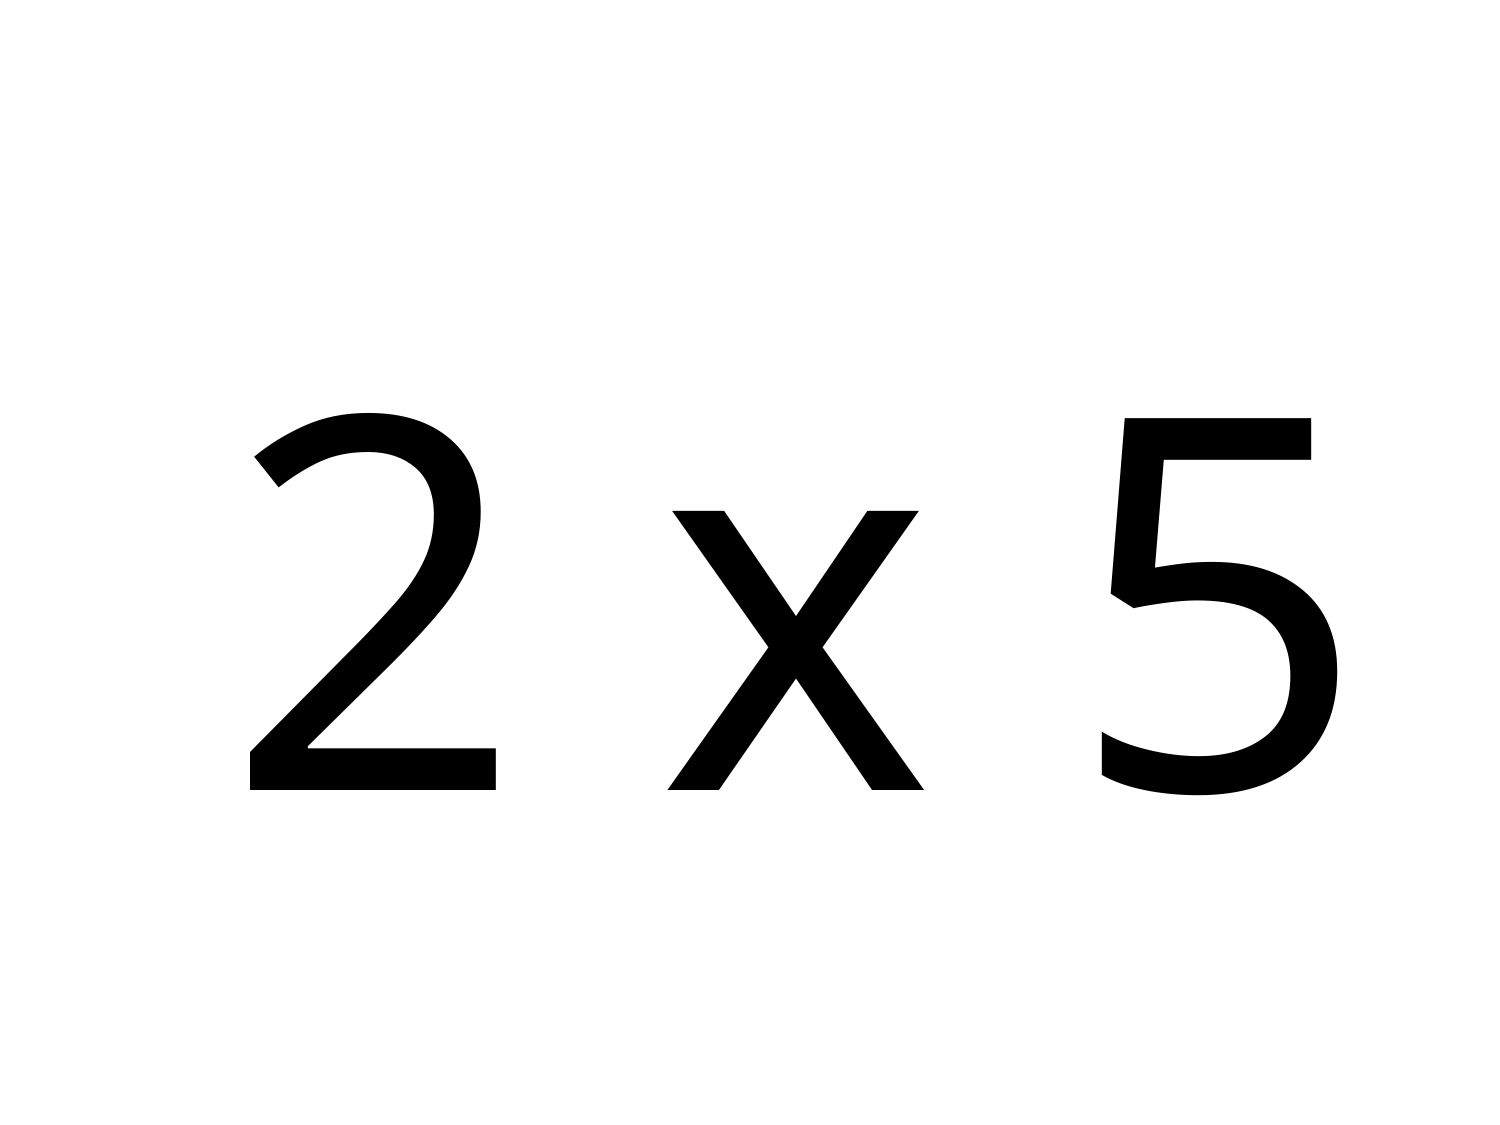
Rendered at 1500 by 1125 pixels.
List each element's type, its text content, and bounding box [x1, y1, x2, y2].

list 2 x 5 [75, 262, 1425, 1005]
